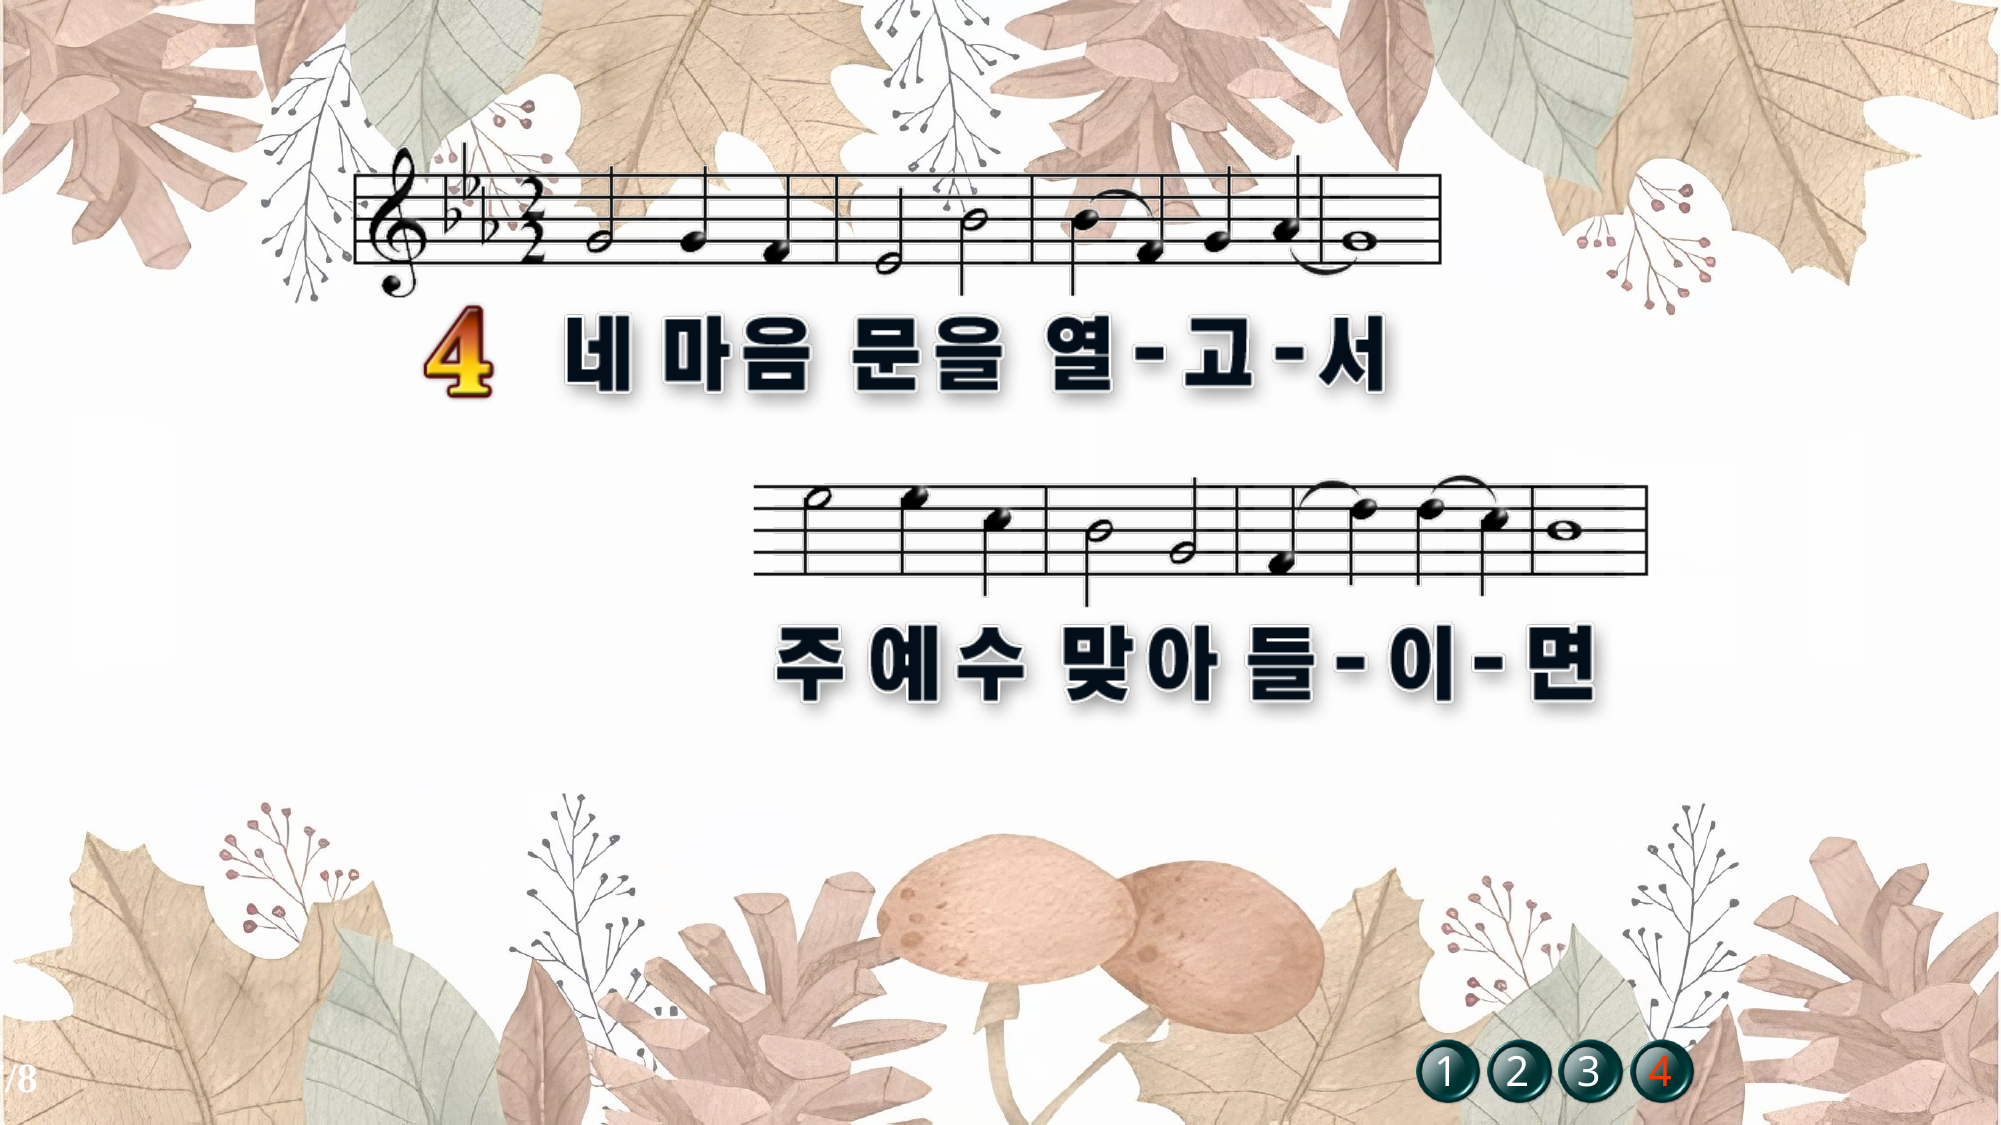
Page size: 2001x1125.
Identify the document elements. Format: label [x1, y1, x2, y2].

text_box [1627, 1035, 1697, 1106]
text_box [1413, 1035, 1484, 1106]
text_box [1484, 1035, 1555, 1106]
picture [0, 0, 2001, 1125]
text_box [1555, 1035, 1626, 1106]
